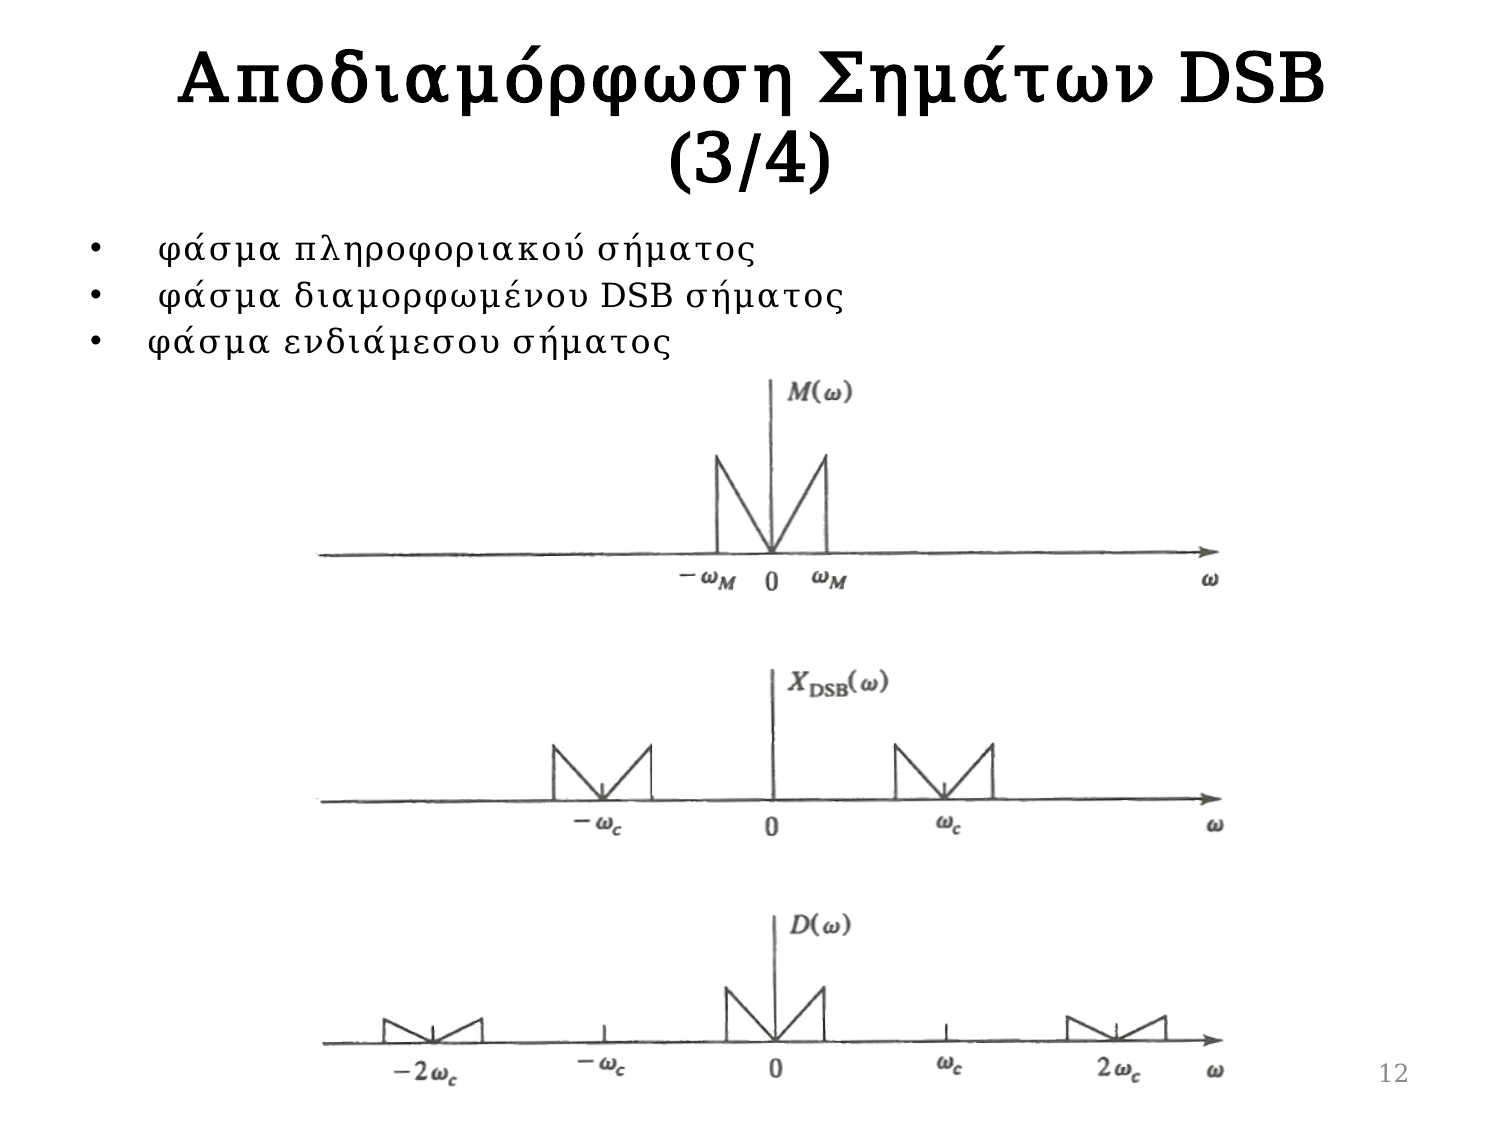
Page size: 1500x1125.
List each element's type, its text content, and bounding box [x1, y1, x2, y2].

title Αποδιαμόρφωση Σημάτων DSB (3/4) [75, 20, 1425, 209]
picture [265, 337, 1270, 1118]
slide_number 12 [1275, 1042, 1425, 1103]
